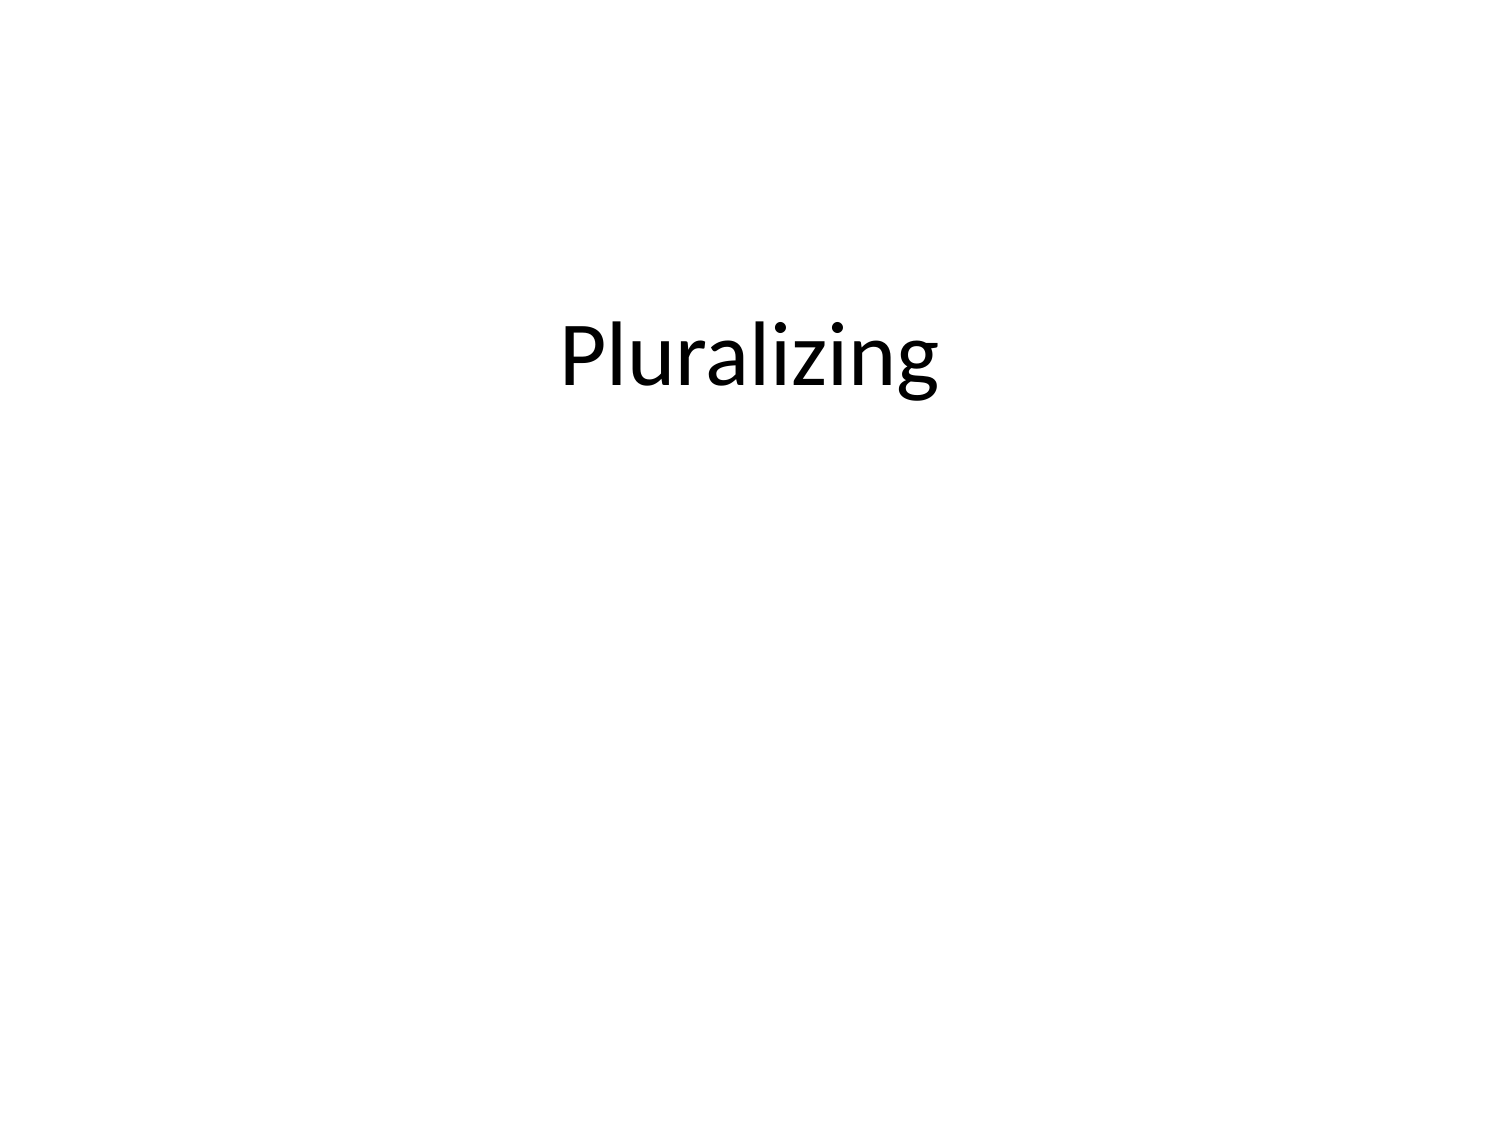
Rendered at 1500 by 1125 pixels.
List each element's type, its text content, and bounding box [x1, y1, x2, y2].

title Pluralizing [75, 45, 1425, 653]
